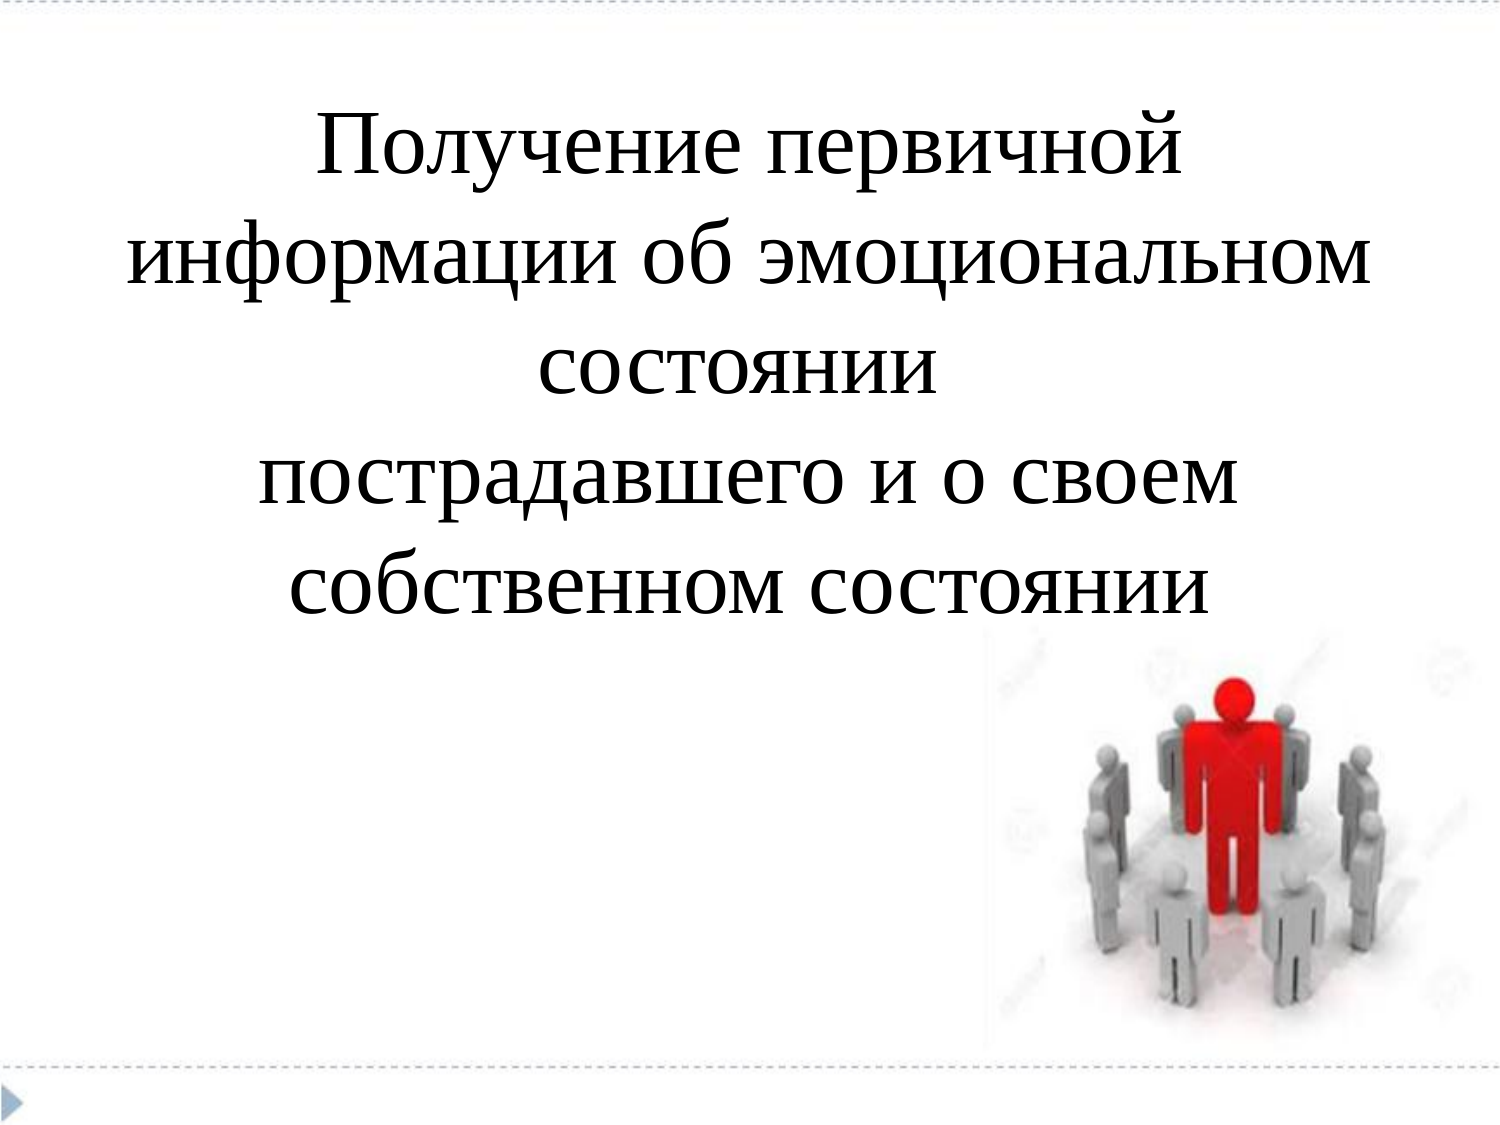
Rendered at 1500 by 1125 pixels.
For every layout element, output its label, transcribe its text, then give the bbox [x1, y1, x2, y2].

title Получение первичной информации об эмоциональном состоянии пострадавшего и о своем собственном состоянии [75, 45, 1425, 669]
picture [0, 0, 1500, 1125]
